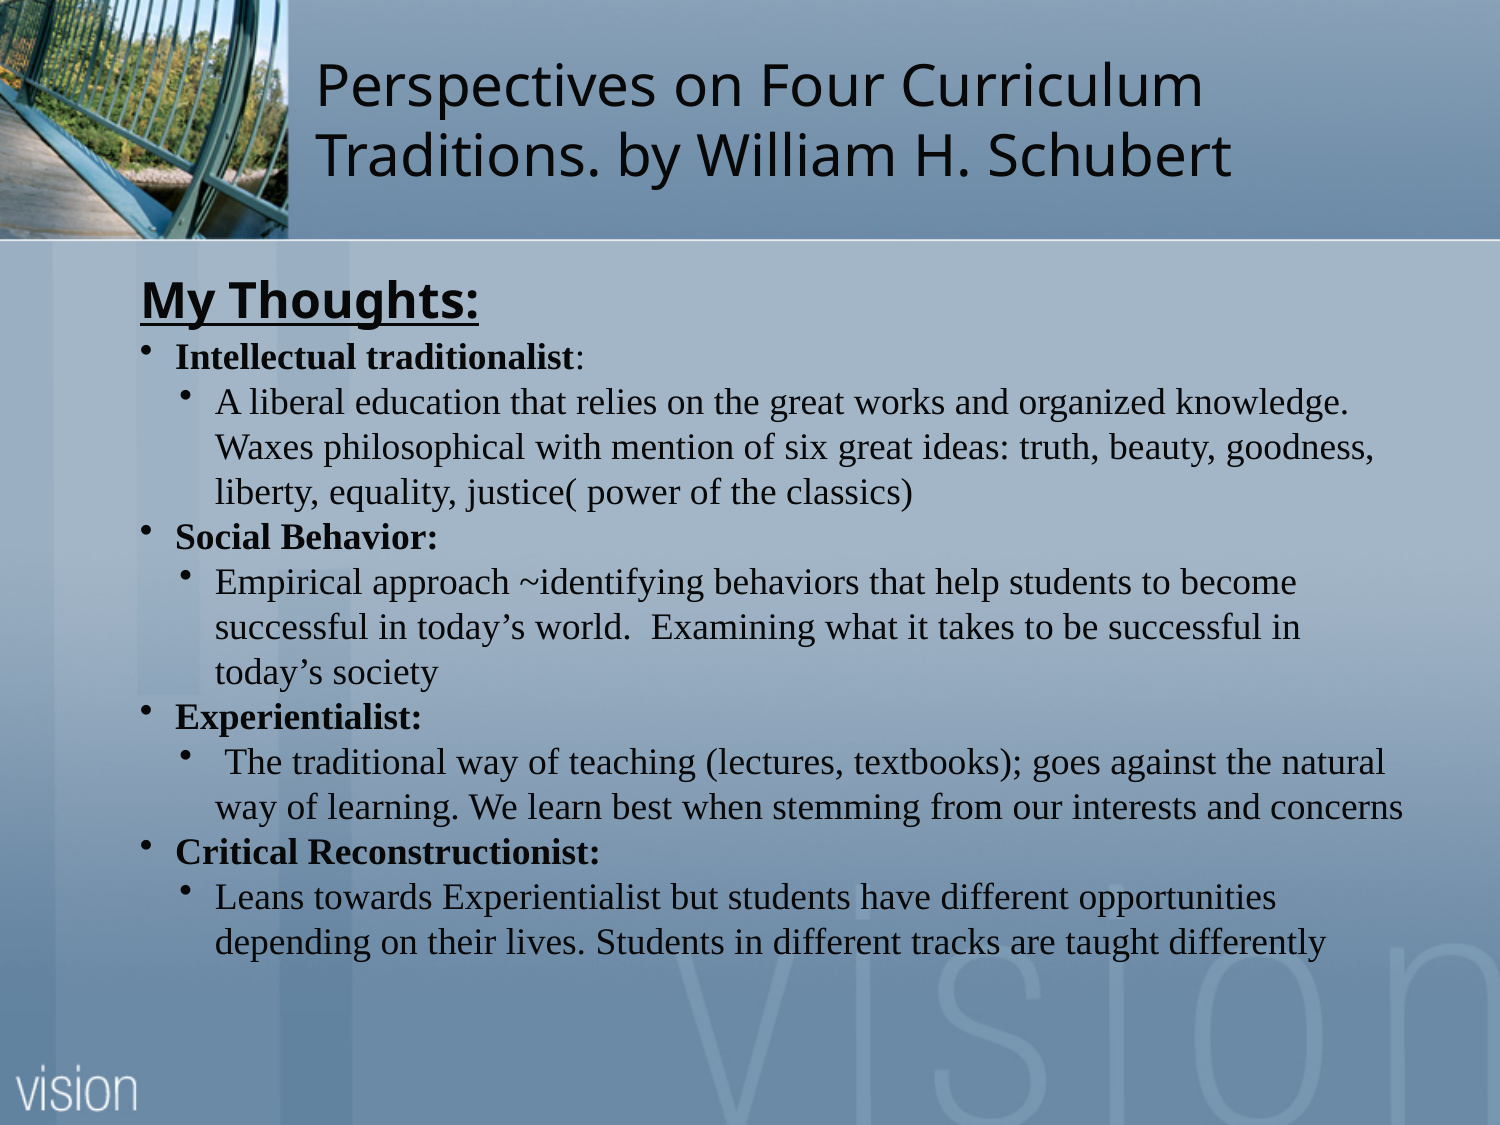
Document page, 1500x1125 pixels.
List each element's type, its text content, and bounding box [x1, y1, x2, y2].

title Perspectives on Four Curriculum Traditions. by William H. Schubert [299, 30, 1462, 207]
list My Thoughts: [124, 261, 1462, 1095]
picture [0, 0, 1500, 1125]
text_box Intellectual traditionalist: A liberal education that relies on the great works and organized knowledge. Waxes philosophical with mention of six great ideas: truth, beauty, goodness, liberty, equality, justice( power of the classics) Social Behavior: Empirical approach ~identifying behaviors that help students to become successful in today’s world. Examining what it takes to be successful in today’s society Experientialist: The traditional way of teaching (lectures, textbooks); goes against the natural way of learning. We learn best when stemming from our interests and concerns Critical Reconstructionist: Leans towards Experientialist but students have different opportunities depending on their lives. Students in different tracks are taught differently [125, 324, 1427, 970]
